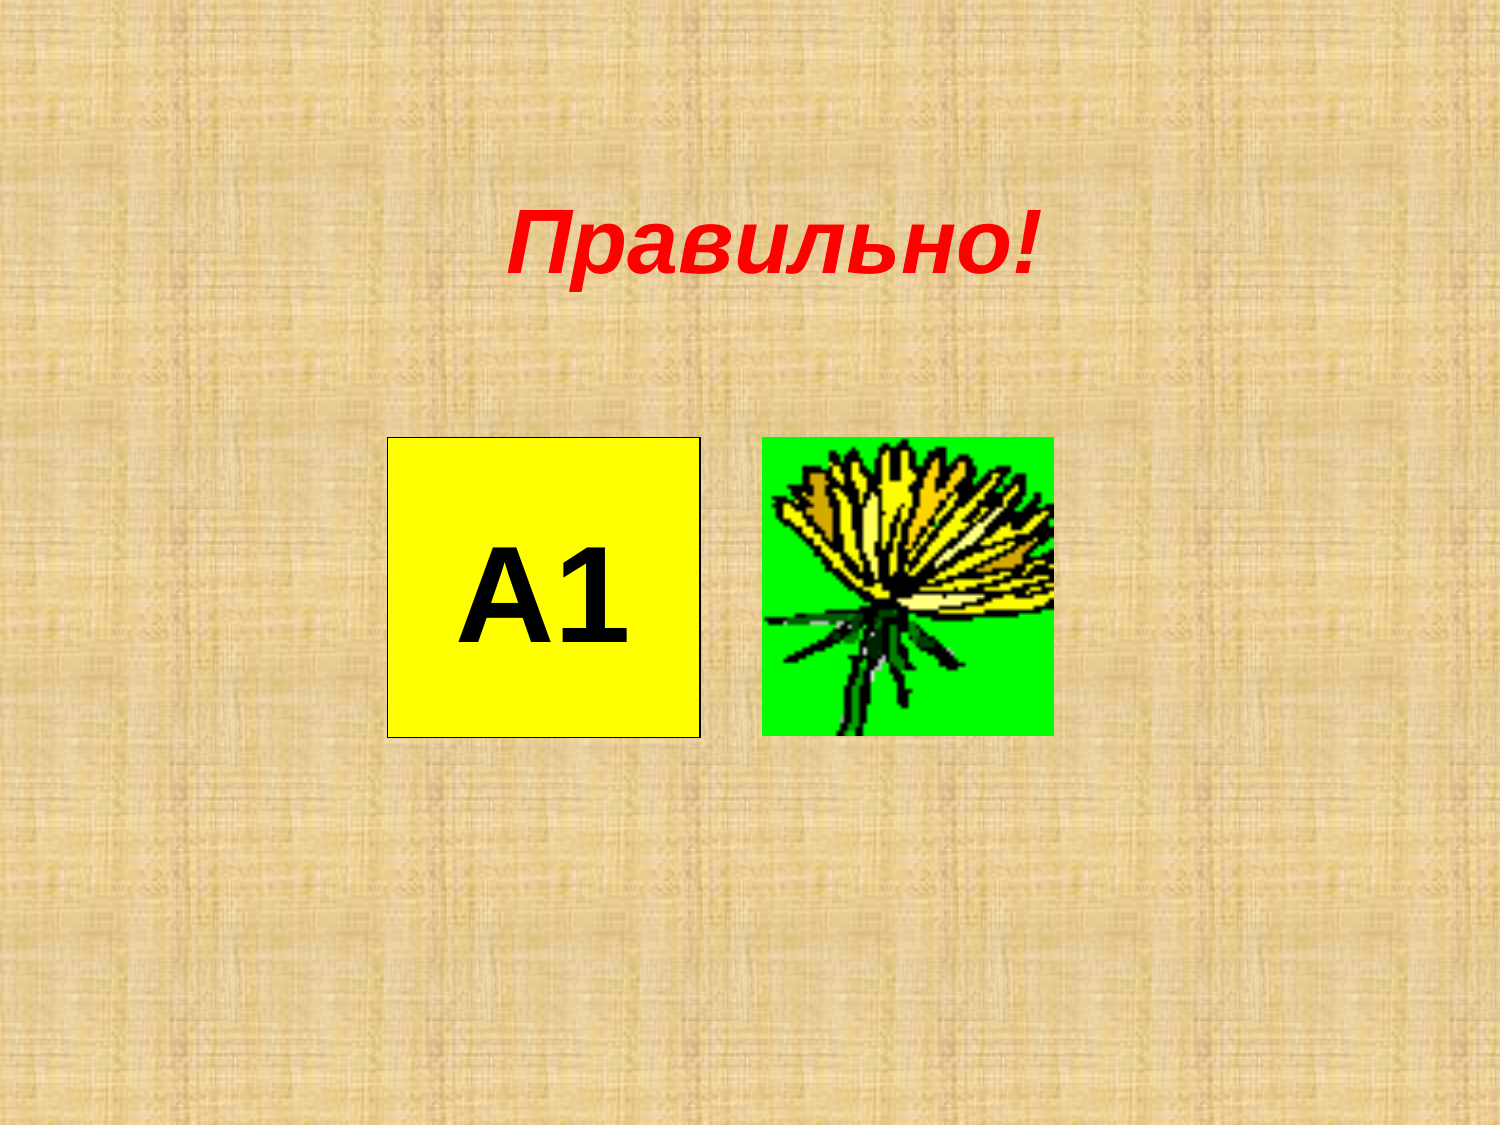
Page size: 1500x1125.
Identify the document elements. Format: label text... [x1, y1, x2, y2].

picture [0, 0, 1500, 1125]
text_box A1 [387, 437, 700, 738]
text_box Правильно! [387, 174, 1163, 300]
